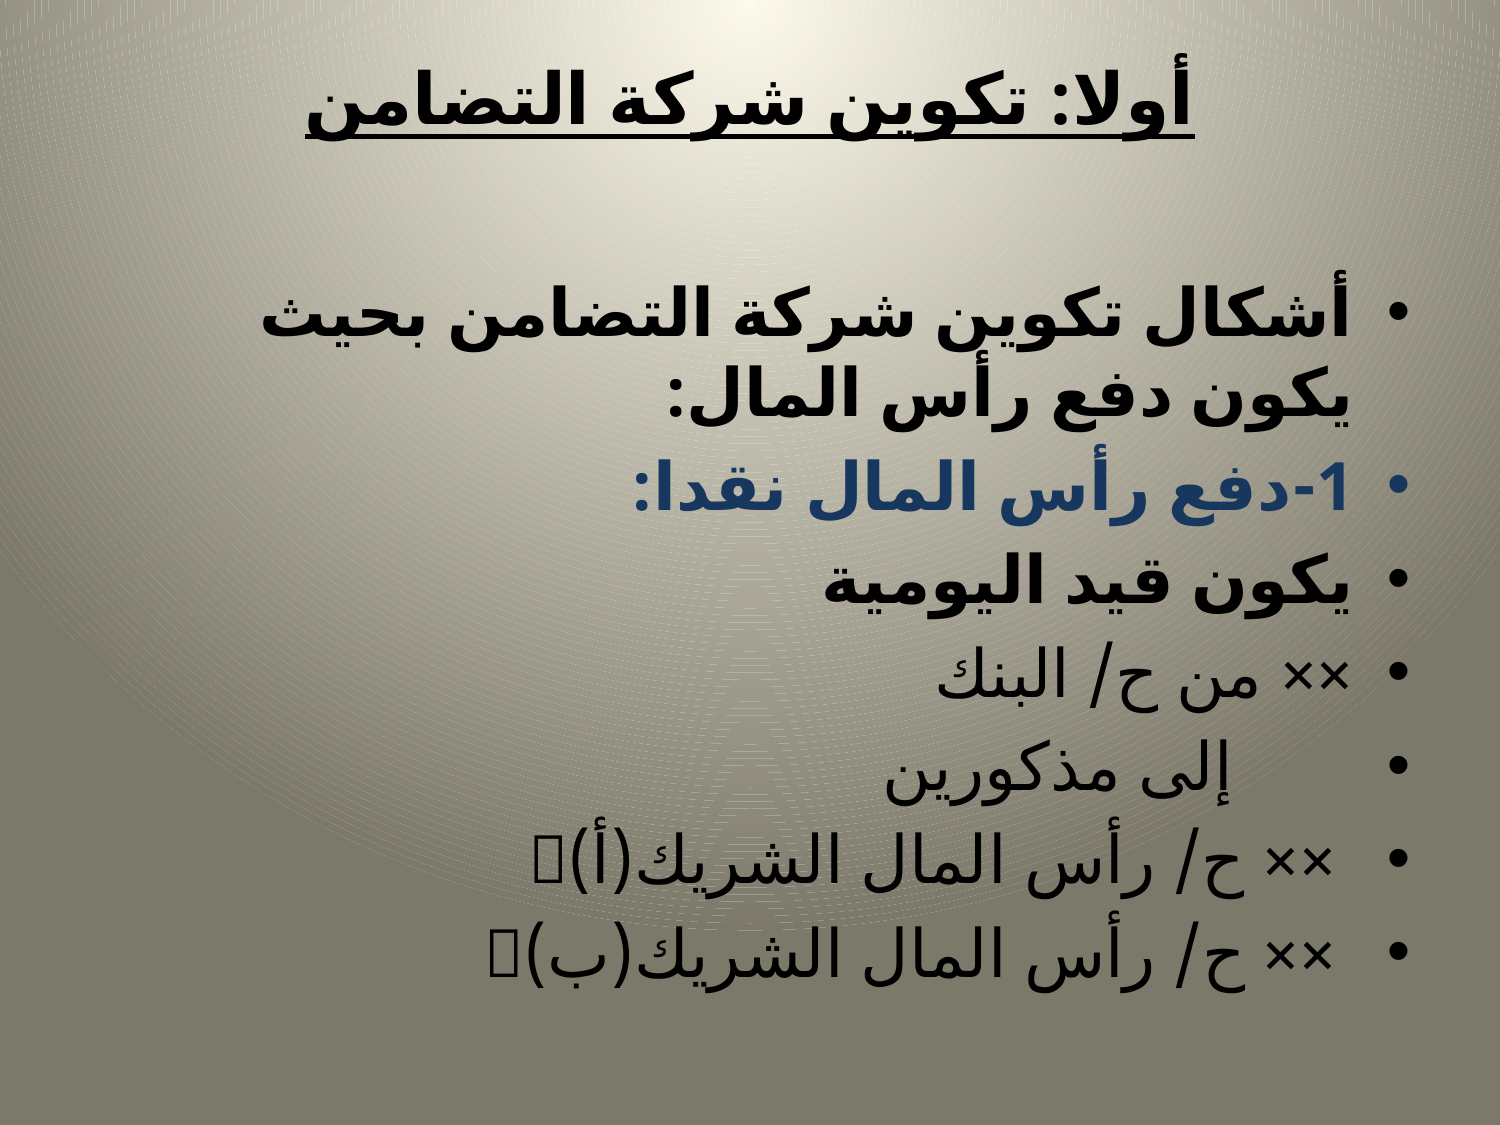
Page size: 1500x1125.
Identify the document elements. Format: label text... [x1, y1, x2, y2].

list أشكال تكوين شركة التضامن بحيث يكون دفع رأس المال: 1-دفع رأس المال نقدا: يكون قيد اليومية ×× من ح/ البنك إلى مذكورين ×× ح/ رأس المال الشريك(أ) ×× ح/ رأس المال الشريك(ب) [75, 262, 1425, 1005]
title أولا: تكوين شركة التضامن [75, 45, 1425, 233]
